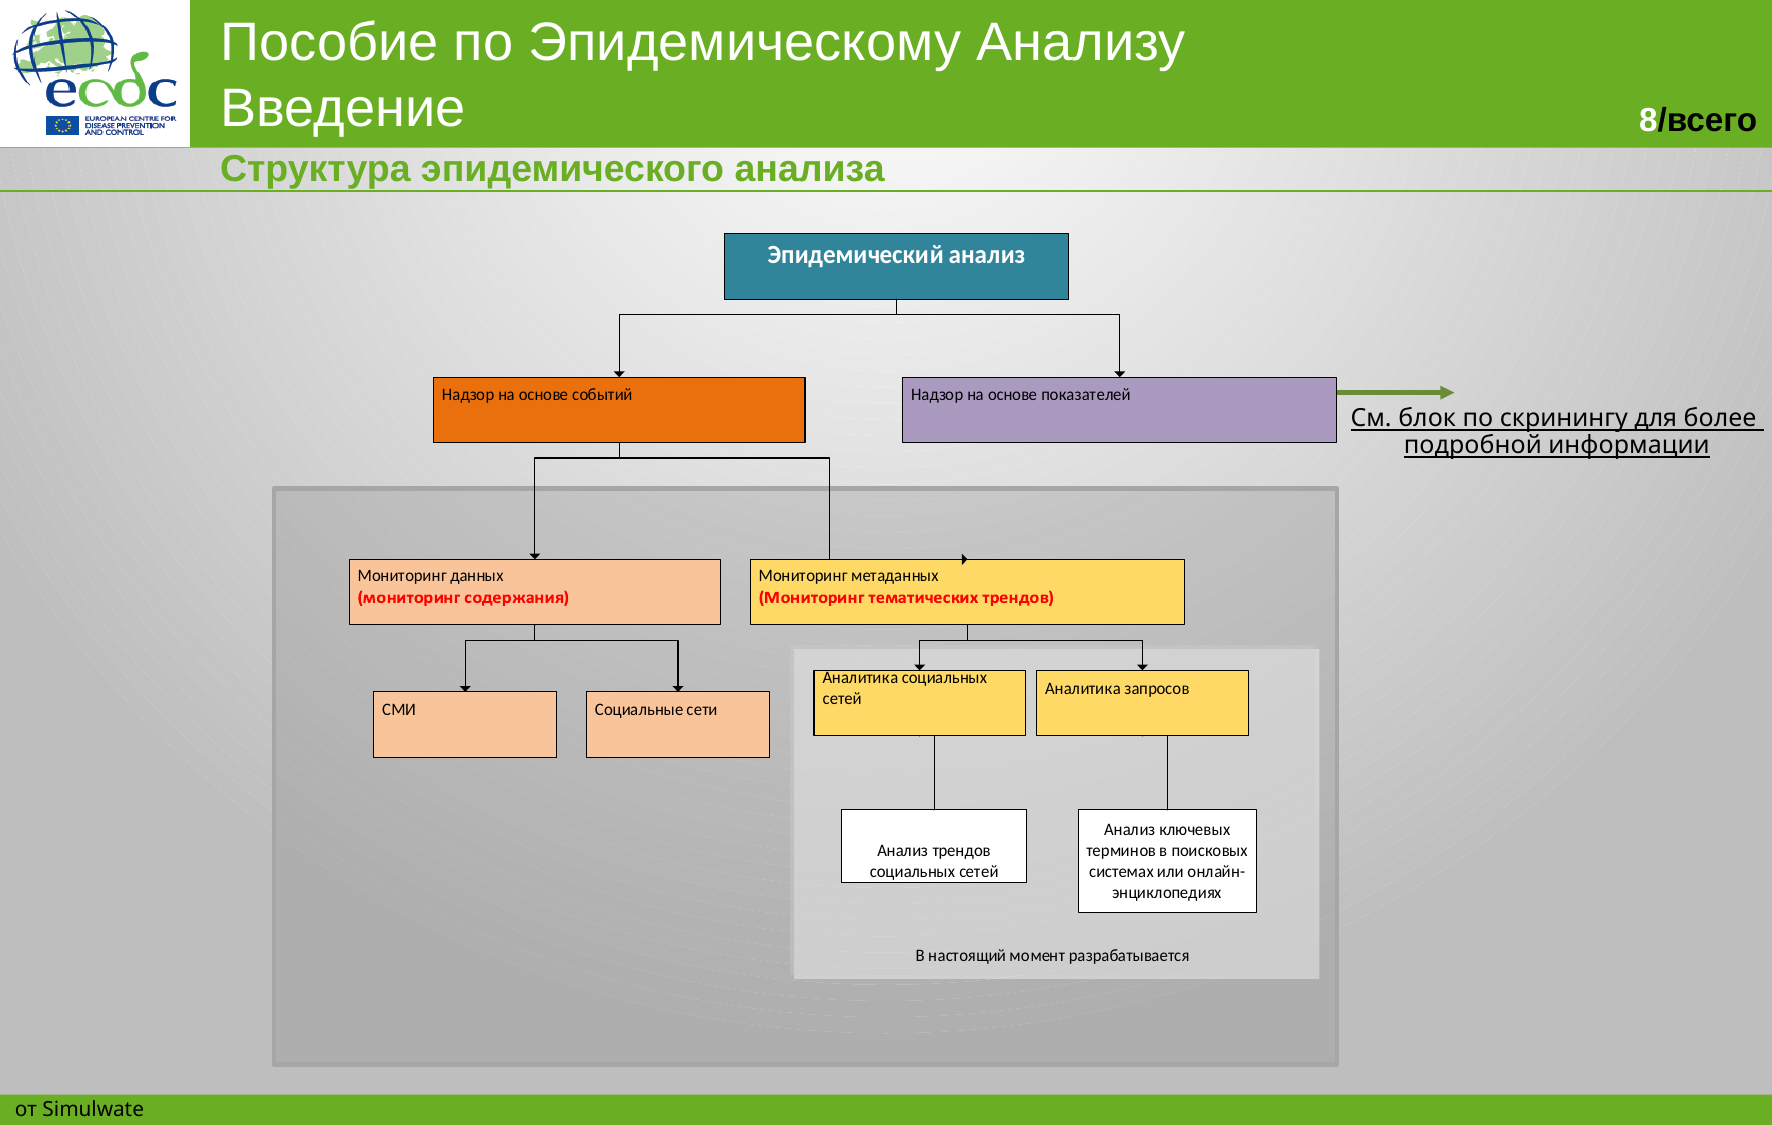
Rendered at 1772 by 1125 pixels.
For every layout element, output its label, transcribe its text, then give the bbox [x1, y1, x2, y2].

text_box [273, 488, 1337, 1065]
text_box Структура эпидемического анализа [205, 141, 1406, 198]
text_box См. блок по скринингу для более подробной информации [1342, 397, 1772, 467]
picture [0, 0, 190, 147]
picture [346, 229, 1338, 980]
